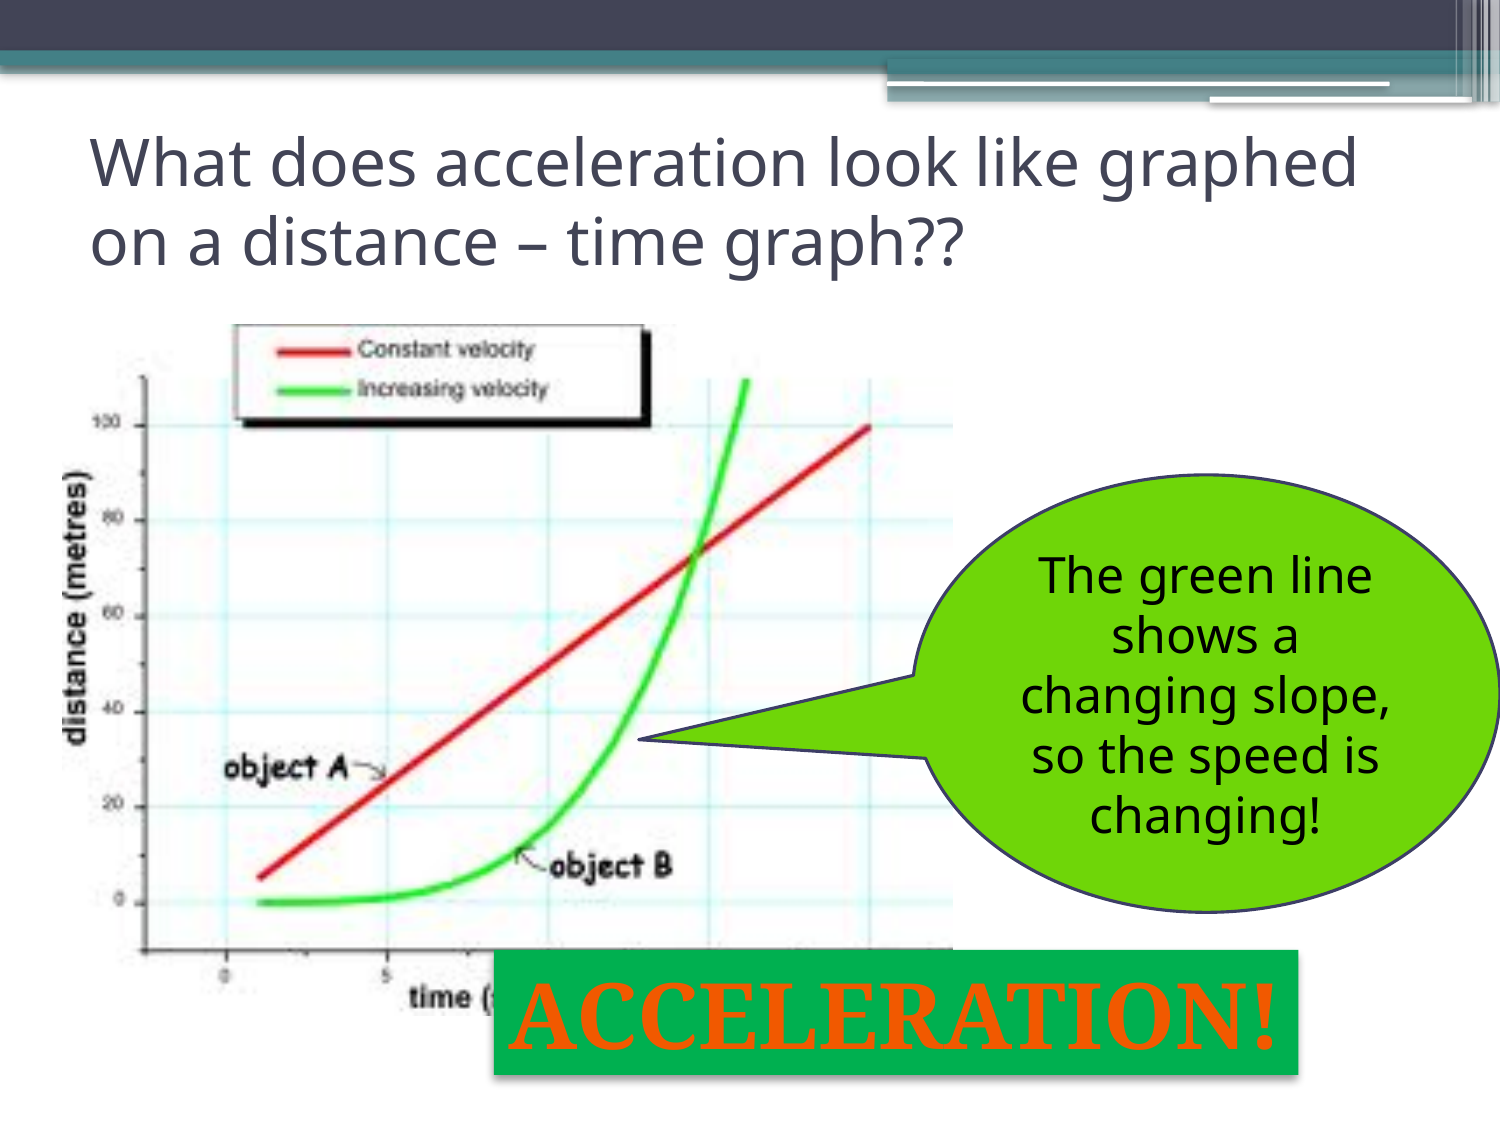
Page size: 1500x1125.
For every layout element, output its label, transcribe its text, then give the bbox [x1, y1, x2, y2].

text_box The green line shows a changing slope, so the speed is changing! [959, 473, 1500, 914]
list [62, 324, 953, 1017]
text_box Acceleration! [493, 949, 1299, 1075]
title What does acceleration look like graphed on a distance – time graph?? [75, 112, 1425, 288]
